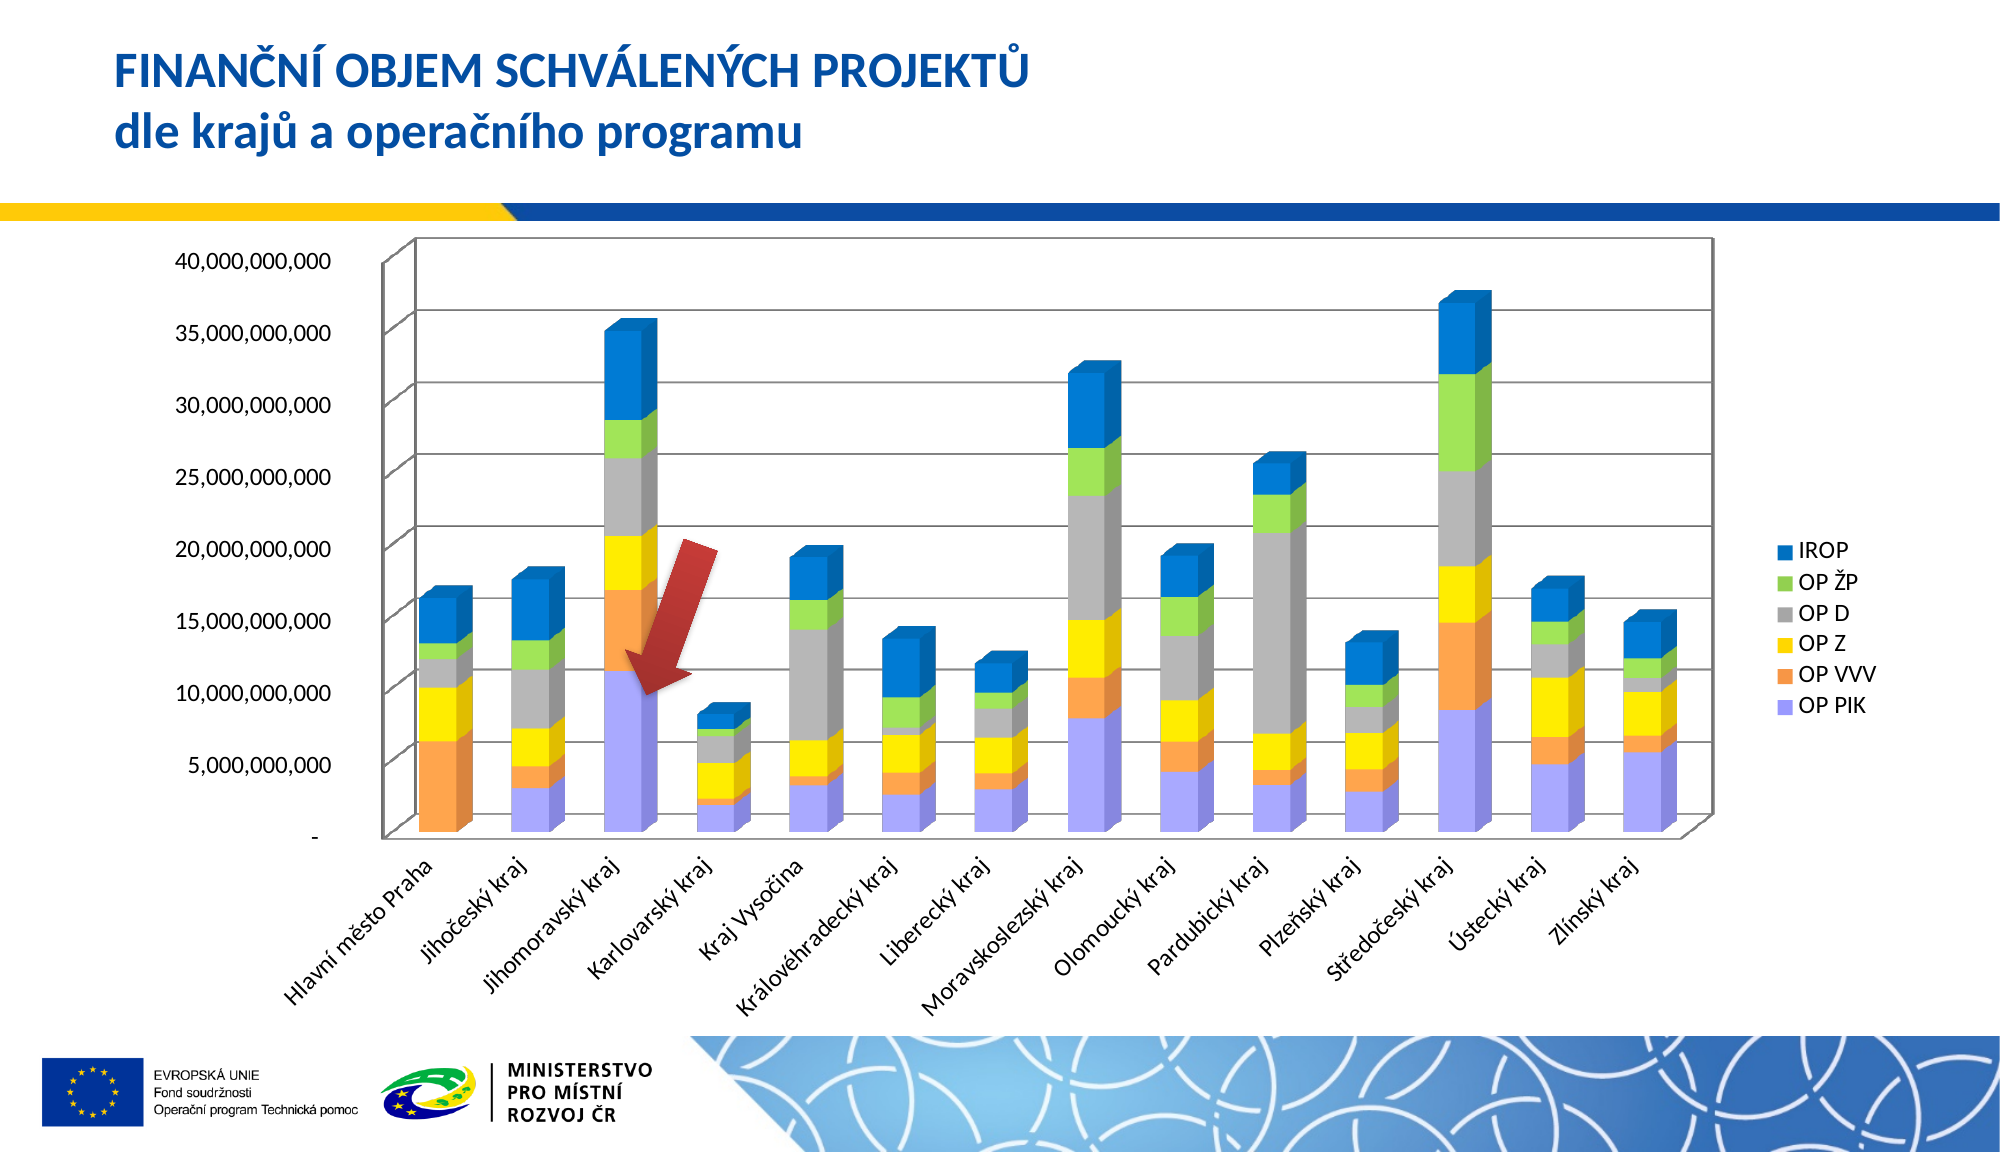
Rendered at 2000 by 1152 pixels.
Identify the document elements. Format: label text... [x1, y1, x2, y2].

chart [113, 221, 1898, 1040]
picture [0, 203, 2000, 221]
picture [19, 1035, 674, 1149]
picture [680, 1036, 2000, 1152]
title Finanční objem schválených projektů dle krajů a operačního programu [99, 29, 1900, 168]
